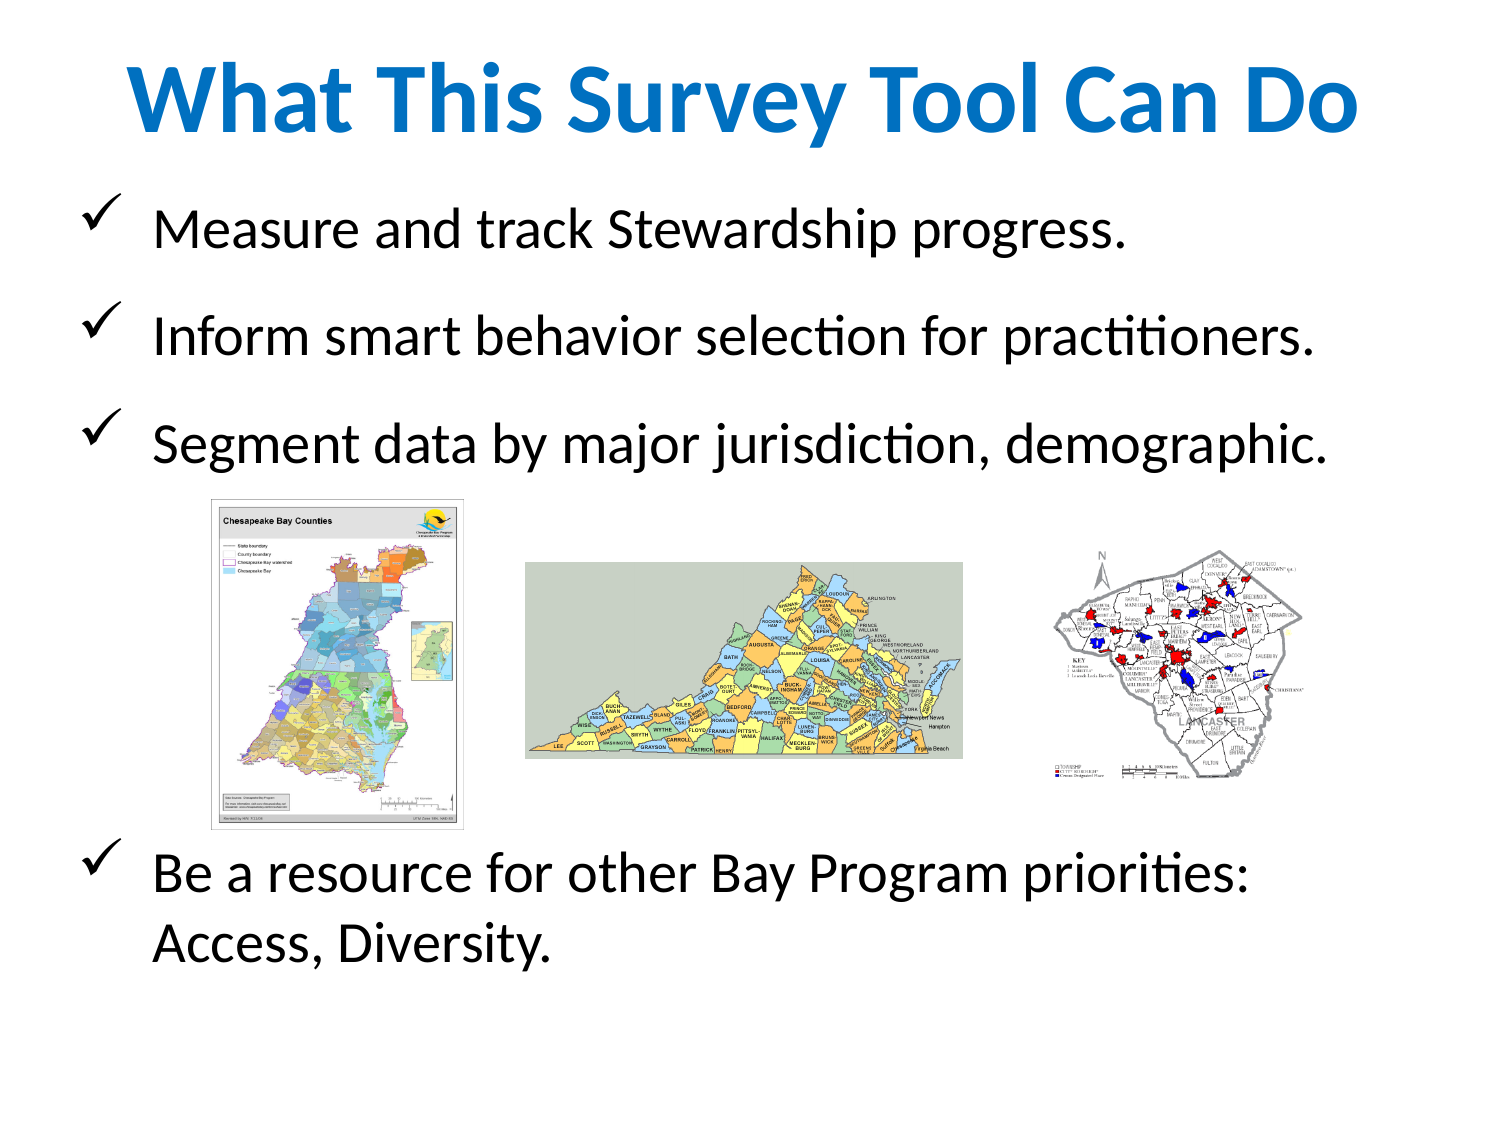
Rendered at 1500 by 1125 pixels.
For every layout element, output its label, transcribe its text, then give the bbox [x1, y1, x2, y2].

text_box What This Survey Tool Can Do Measure and track Stewardship progress. Inform smart behavior selection for practitioners. Segment data by major jurisdiction, demographic. Be a resource for other Bay Program priorities: Access, Diversity. [62, 24, 1426, 982]
picture [1053, 549, 1304, 779]
picture [525, 562, 964, 760]
picture [211, 499, 464, 831]
